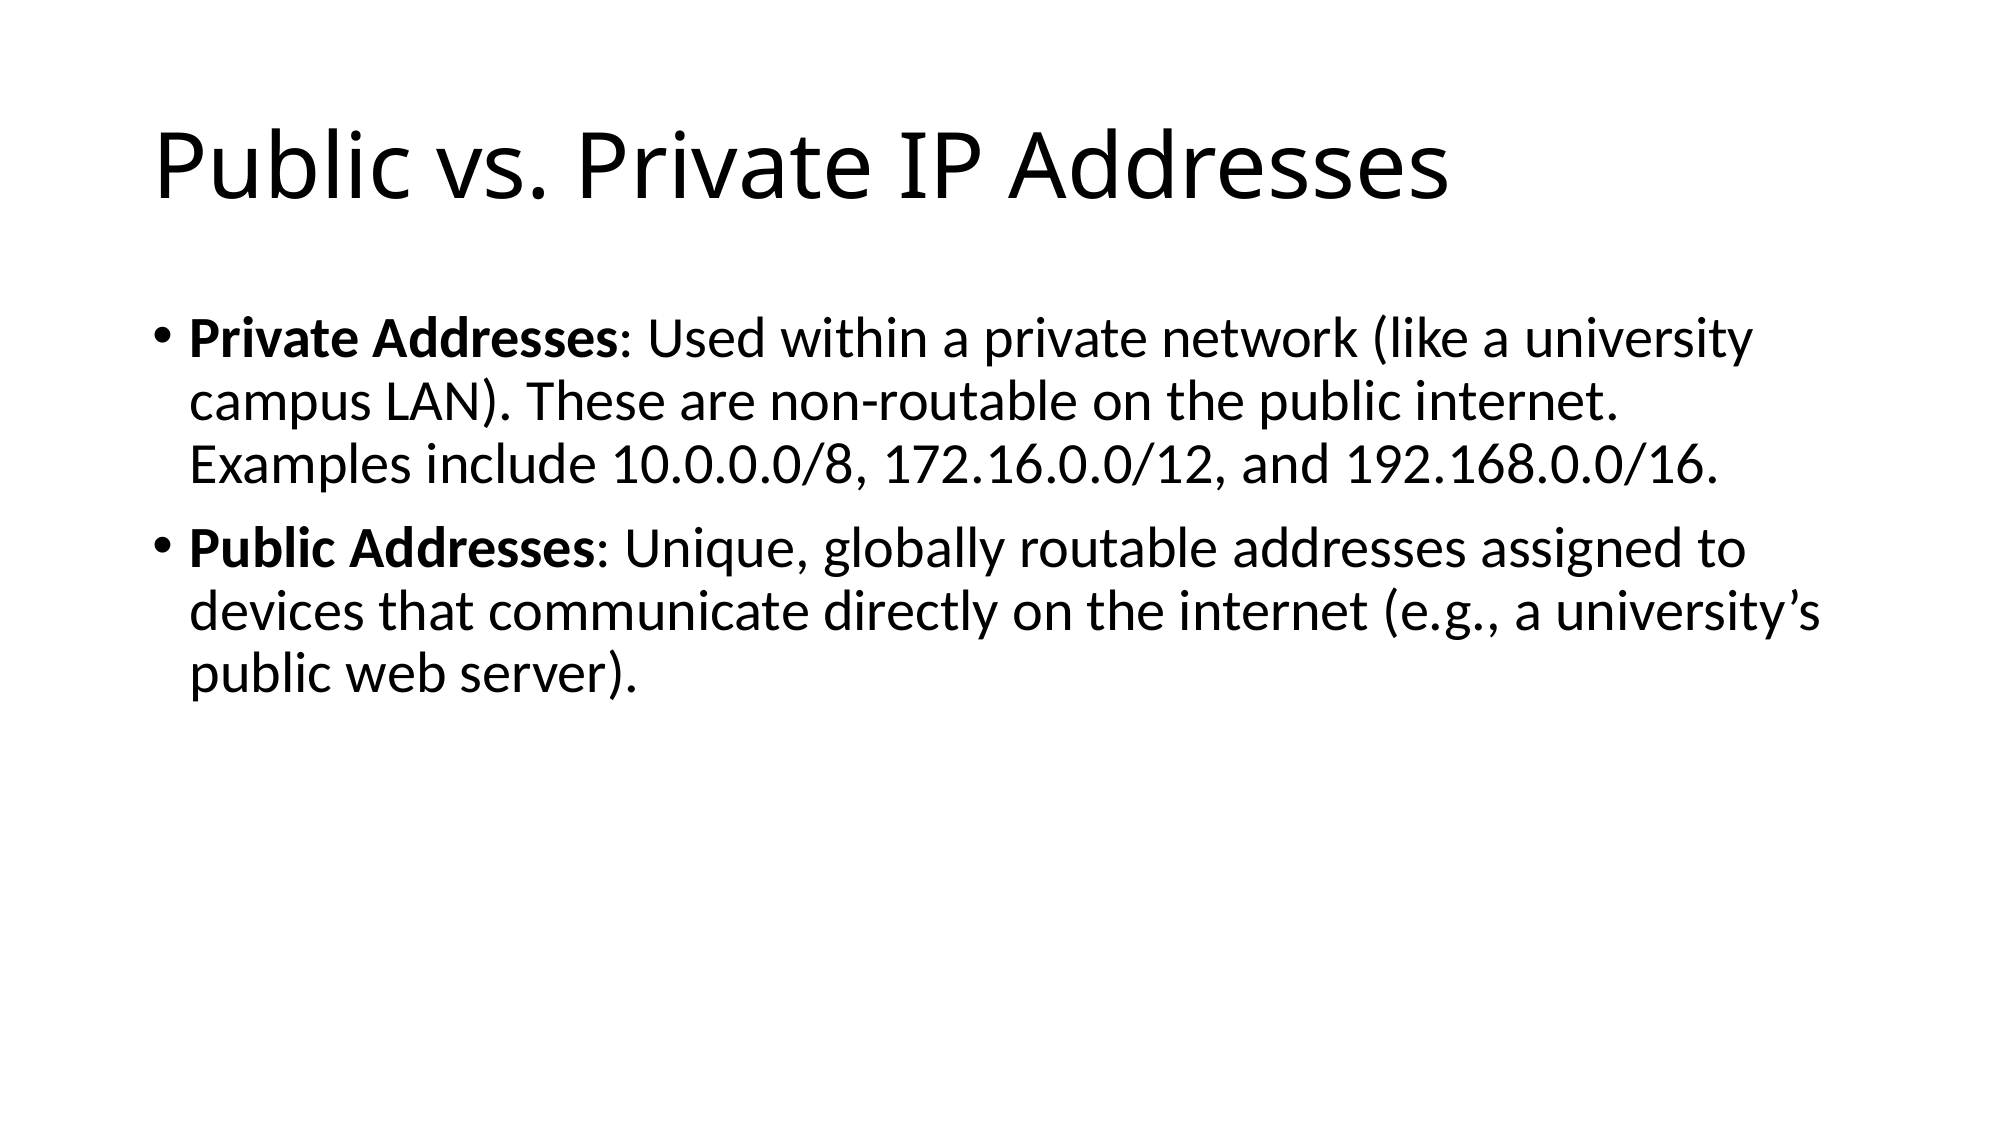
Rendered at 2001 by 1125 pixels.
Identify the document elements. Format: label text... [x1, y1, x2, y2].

list Private Addresses: Used within a private network (like a university campus LAN). These are non-routable on the public internet. Examples include 10.0.0.0/8, 172.16.0.0/12, and 192.168.0.0/16. Public Addresses: Unique, globally routable addresses assigned to devices that communicate directly on the internet (e.g., a university’s public web server). [137, 299, 1863, 1014]
title Public vs. Private IP Addresses [137, 59, 1863, 278]
